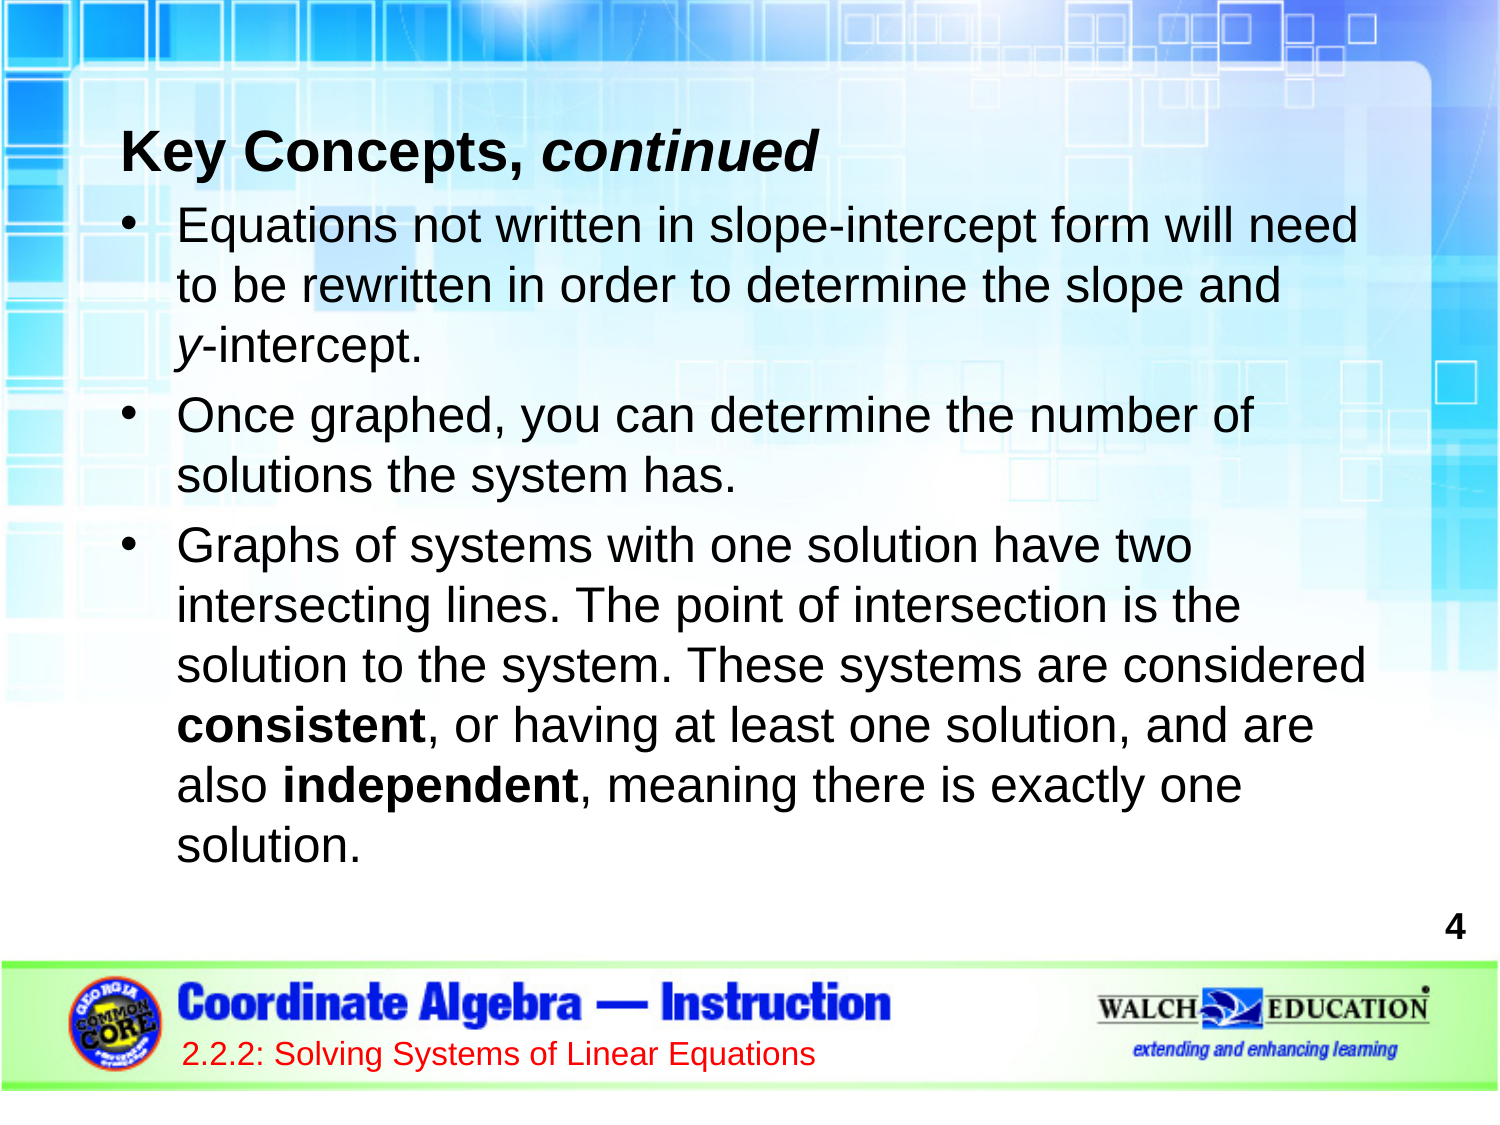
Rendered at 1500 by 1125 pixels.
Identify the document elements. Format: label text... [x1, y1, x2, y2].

picture [1, 0, 1500, 1091]
list 2.2.2: Solving Systems of Linear Equations [166, 1024, 1074, 1069]
subtitle Key Concepts, continued Equations not written in slope-intercept form will need to be rewritten in order to determine the slope and y-intercept. Once graphed, you can determine the number of solutions the system has. Graphs of systems with one solution have two intersecting lines. The point of intersection is the solution to the system. These systems are considered consistent, or having at least one solution, and are also independent, meaning there is exactly one solution. [105, 105, 1394, 925]
slide_number 4 [1361, 901, 1481, 949]
